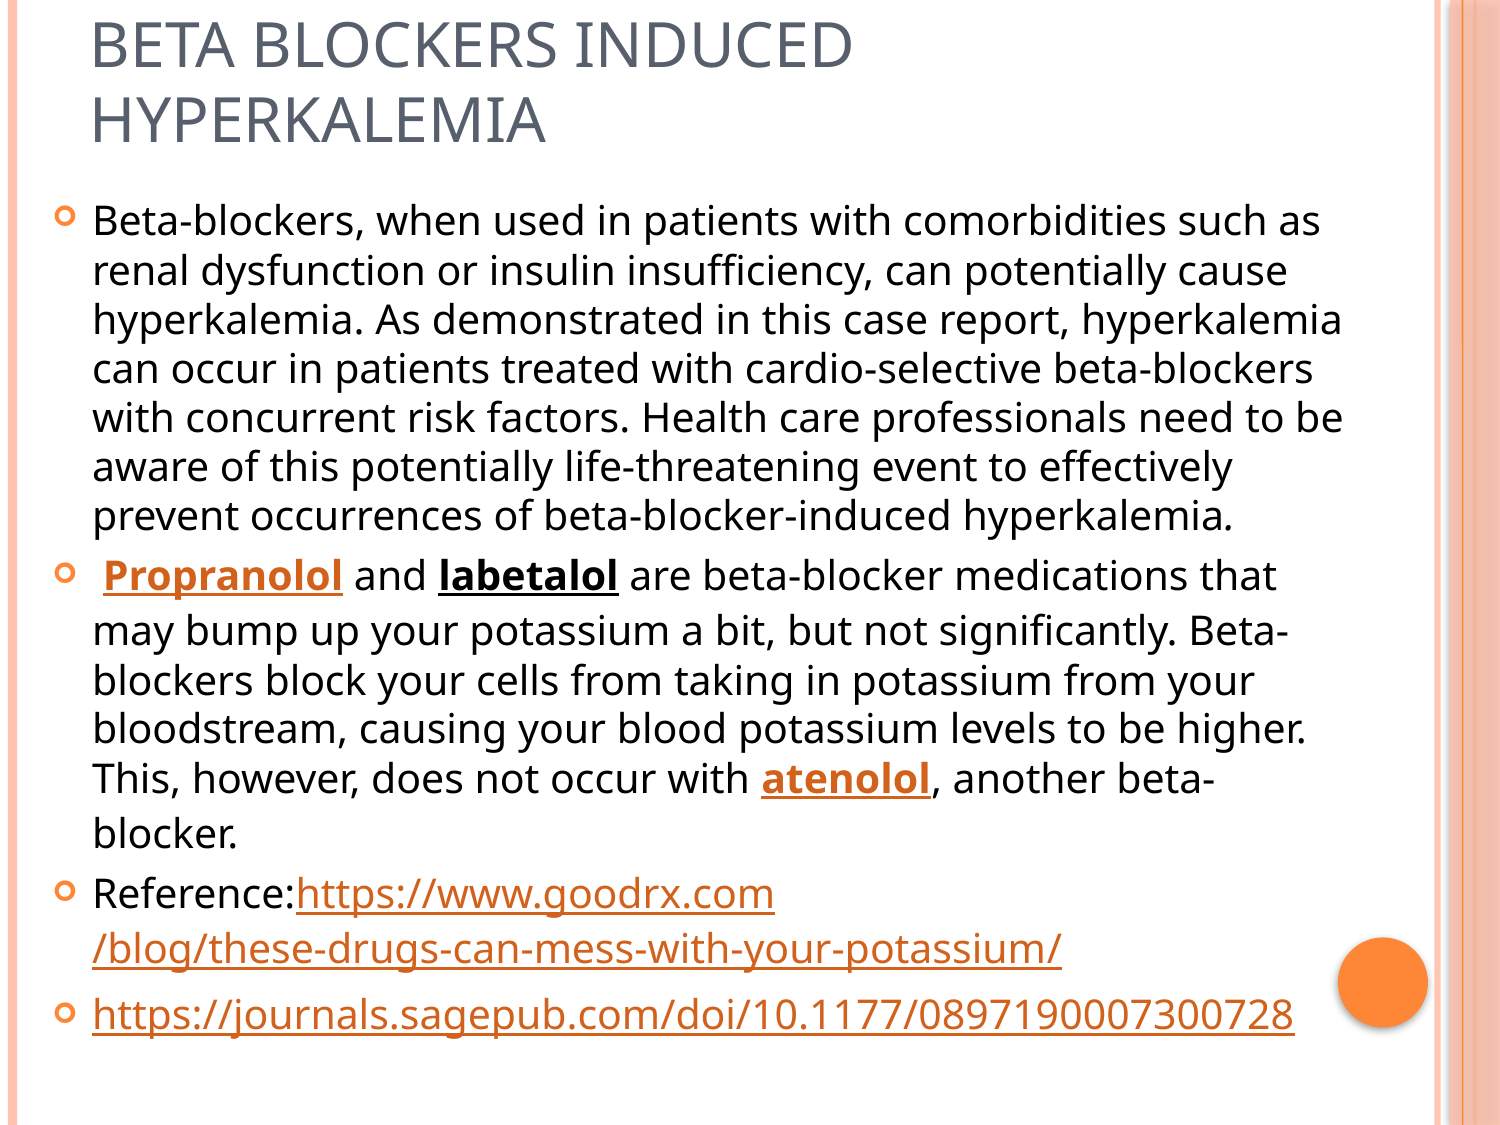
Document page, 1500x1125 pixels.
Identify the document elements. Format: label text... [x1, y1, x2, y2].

title Beta blockers induced hyperkalemia [75, 45, 1300, 163]
list Beta-blockers, when used in patients with comorbidities such as renal dysfunction or insulin insufficiency, can potentially cause hyperkalemia. As demonstrated in this case report, hyperkalemia can occur in patients treated with cardio-selective beta-blockers with concurrent risk factors. Health care professionals need to be aware of this potentially life-threatening event to effectively prevent occurrences of beta-blocker-induced hyperkalemia. Propranolol and labetalol are beta-blocker medications that may bump up your potassium a bit, but not significantly. Beta-blockers block your cells from taking in potassium from your bloodstream, causing your blood potassium levels to be higher. This, however, does not occur with atenolol, another beta-blocker. Reference:https://www.goodrx.com/blog/these-drugs-can-mess-with-your-potassium/ https://journals.sagepub.com/doi/10.1177/0897190007300728 [37, 187, 1375, 1100]
